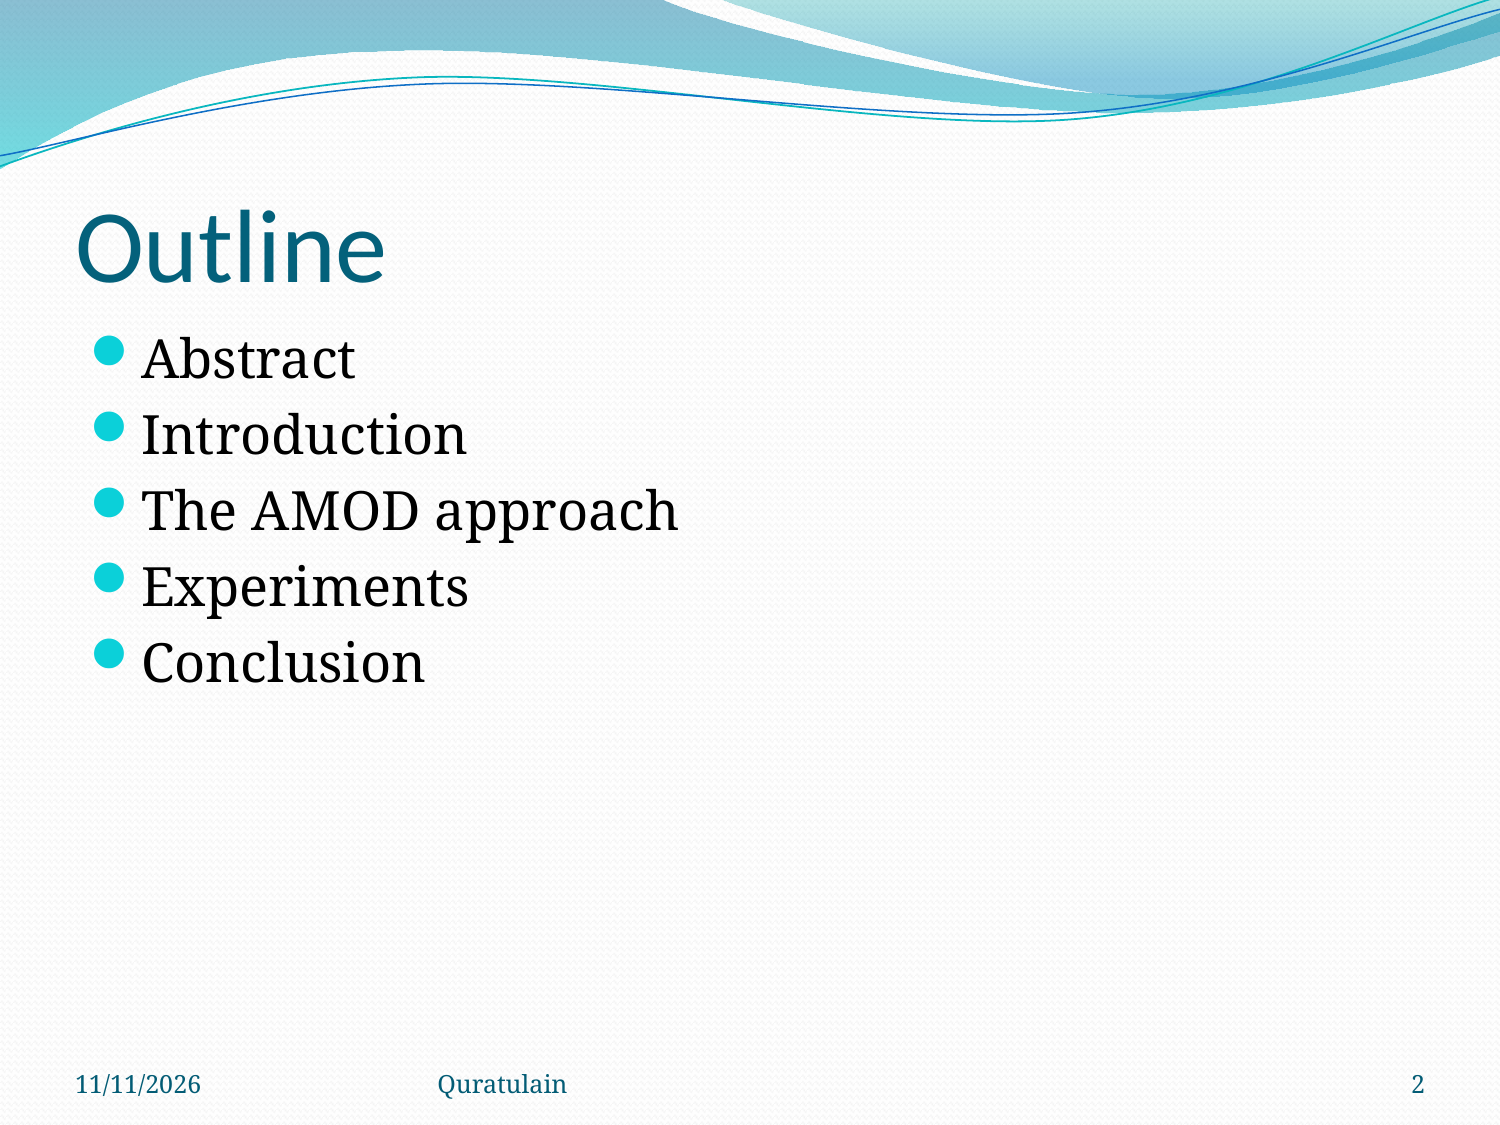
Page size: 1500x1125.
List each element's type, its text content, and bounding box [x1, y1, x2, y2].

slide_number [75, 1042, 425, 1103]
slide_number 2 [1299, 1042, 1425, 1103]
footer Quratulain [437, 1042, 988, 1103]
title Outline [75, 115, 1425, 303]
list Abstract Introduction The AMOD approach Experiments Conclusion [75, 317, 1425, 1038]
